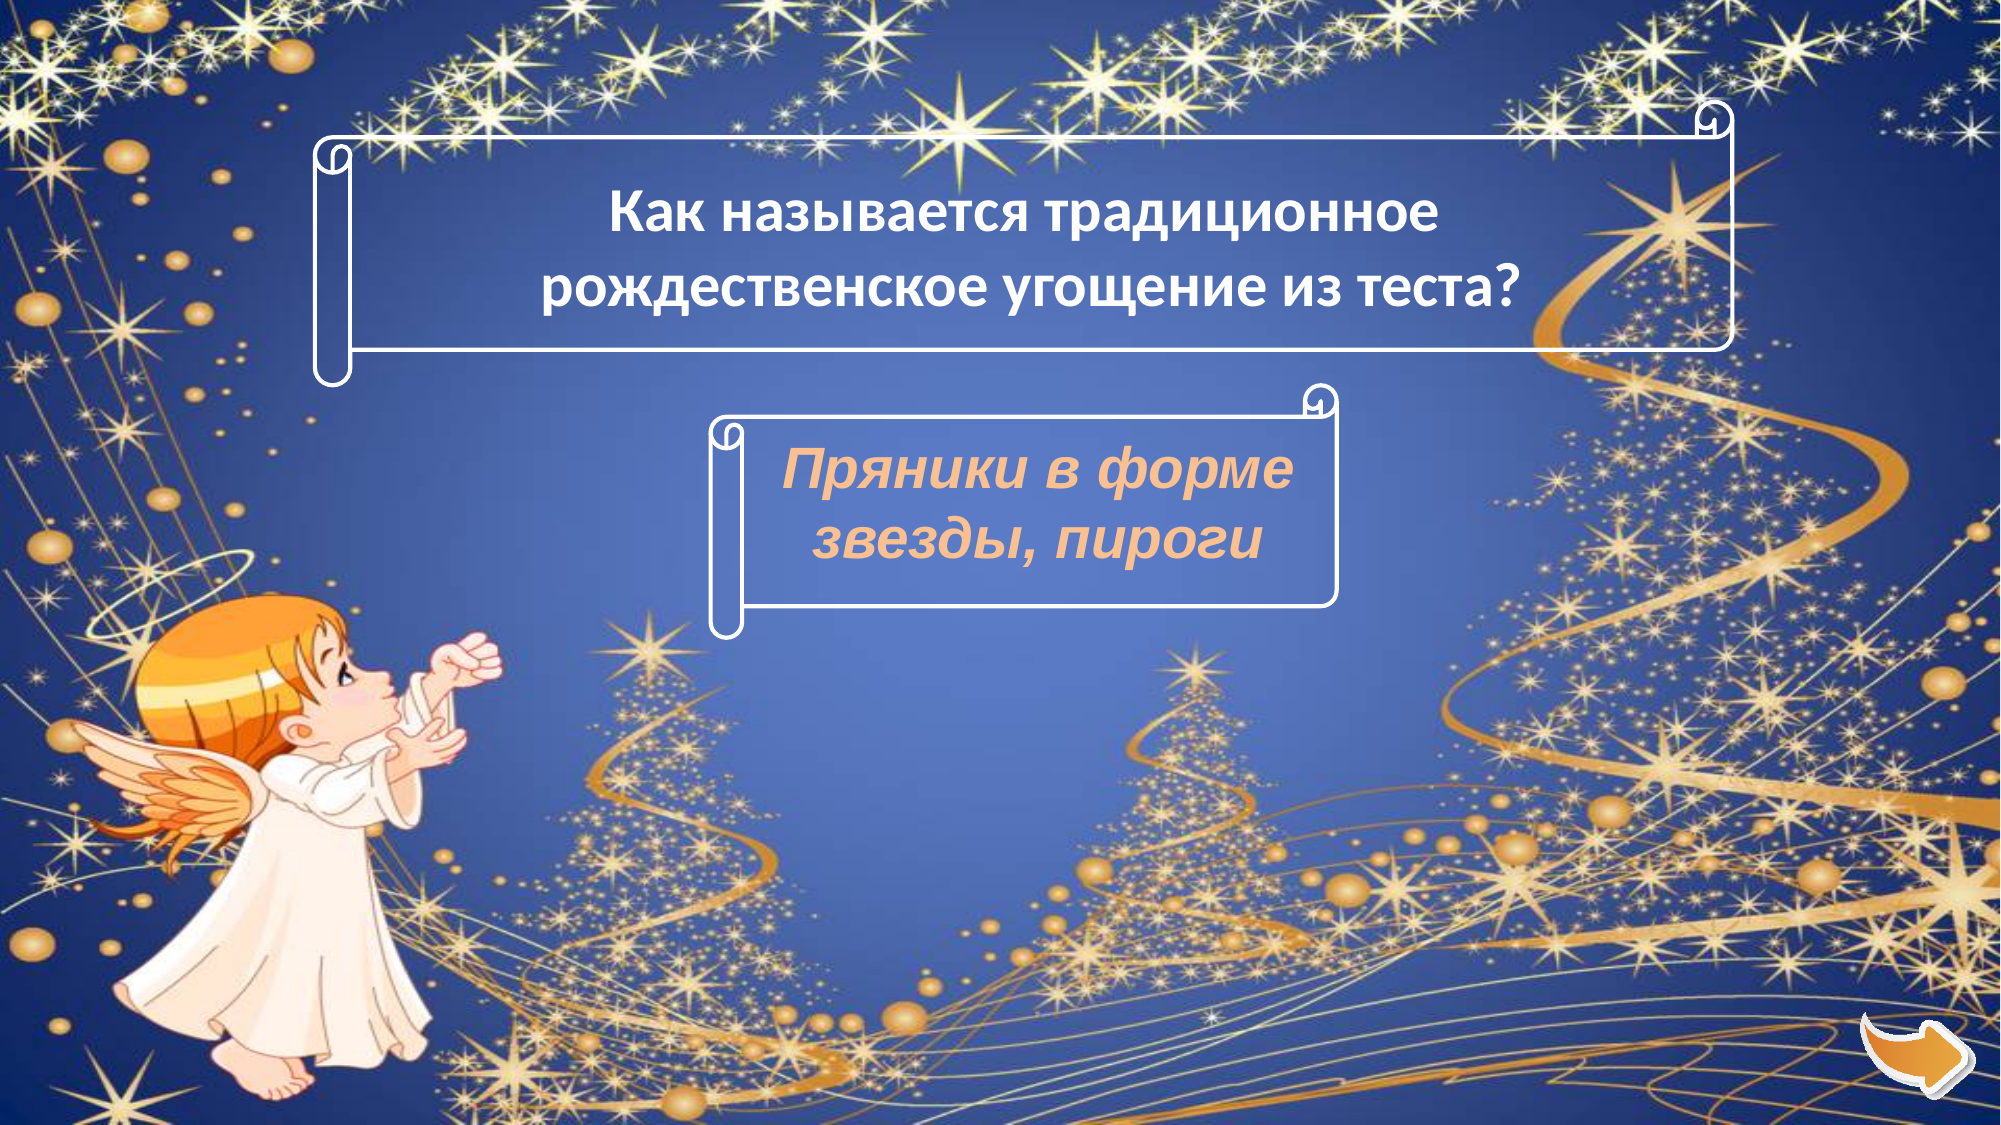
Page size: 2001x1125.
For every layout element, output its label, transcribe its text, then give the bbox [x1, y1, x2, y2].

text_box Пряники в форме звезды, пироги [740, 423, 1337, 578]
text_box Как называется традиционное рождественское угощение из теста? [312, 99, 1735, 388]
text_box [708, 383, 1339, 640]
picture [0, 0, 2001, 1125]
